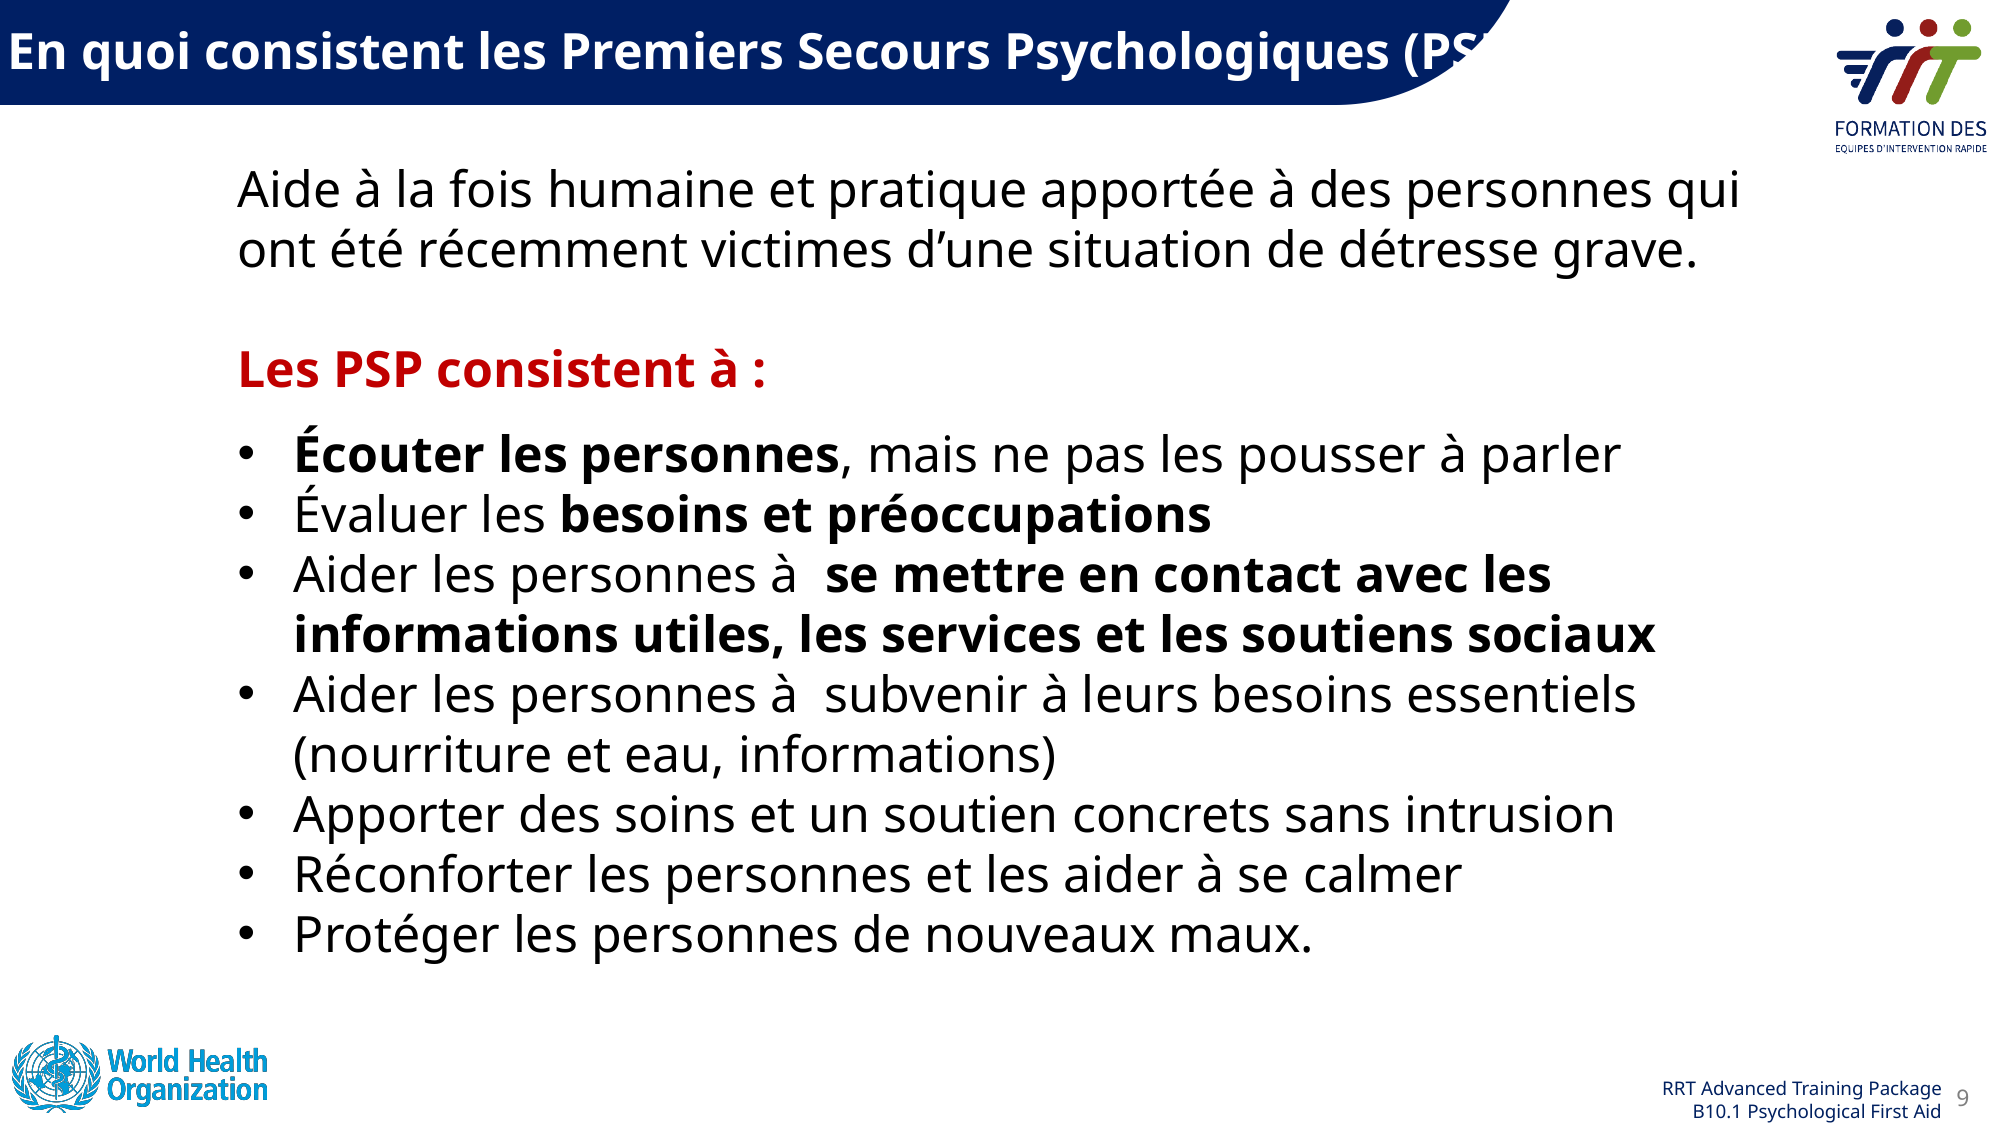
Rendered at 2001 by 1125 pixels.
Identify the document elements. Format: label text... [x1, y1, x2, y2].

picture [71, 1053, 90, 1091]
text_box Aide à la fois humaine et pratique apportée à des personnes qui ont été récemment victimes d’une situation de détresse grave. Les PSP consistent à : Écouter les personnes, mais ne pas les pousser à parler Évaluer les besoins et préoccupations Aider les personnes à se mettre en contact avec les informations utiles, les services et les soutiens sociaux Aider les personnes à subvenir à leurs besoins essentiels (nourriture et eau, informations) Apporter des soins et un soutien concrets sans intrusion Réconforter les personnes et les aider à se calmer Protéger les personnes de nouveaux maux. [230, 149, 1770, 1030]
picture [34, 1054, 43, 1078]
picture [22, 1062, 26, 1077]
picture [59, 1035, 267, 1113]
picture [12, 1035, 54, 1068]
picture [30, 1083, 37, 1091]
picture [12, 1083, 48, 1113]
picture [50, 1108, 62, 1113]
picture [36, 1088, 78, 1105]
picture [40, 1062, 47, 1070]
picture [1835, 18, 1987, 154]
picture [46, 1056, 54, 1062]
text_box En quoi consistent les Premiers Secours Psychologiques (PSP) ? [0, 0, 1639, 106]
picture [24, 1054, 36, 1087]
